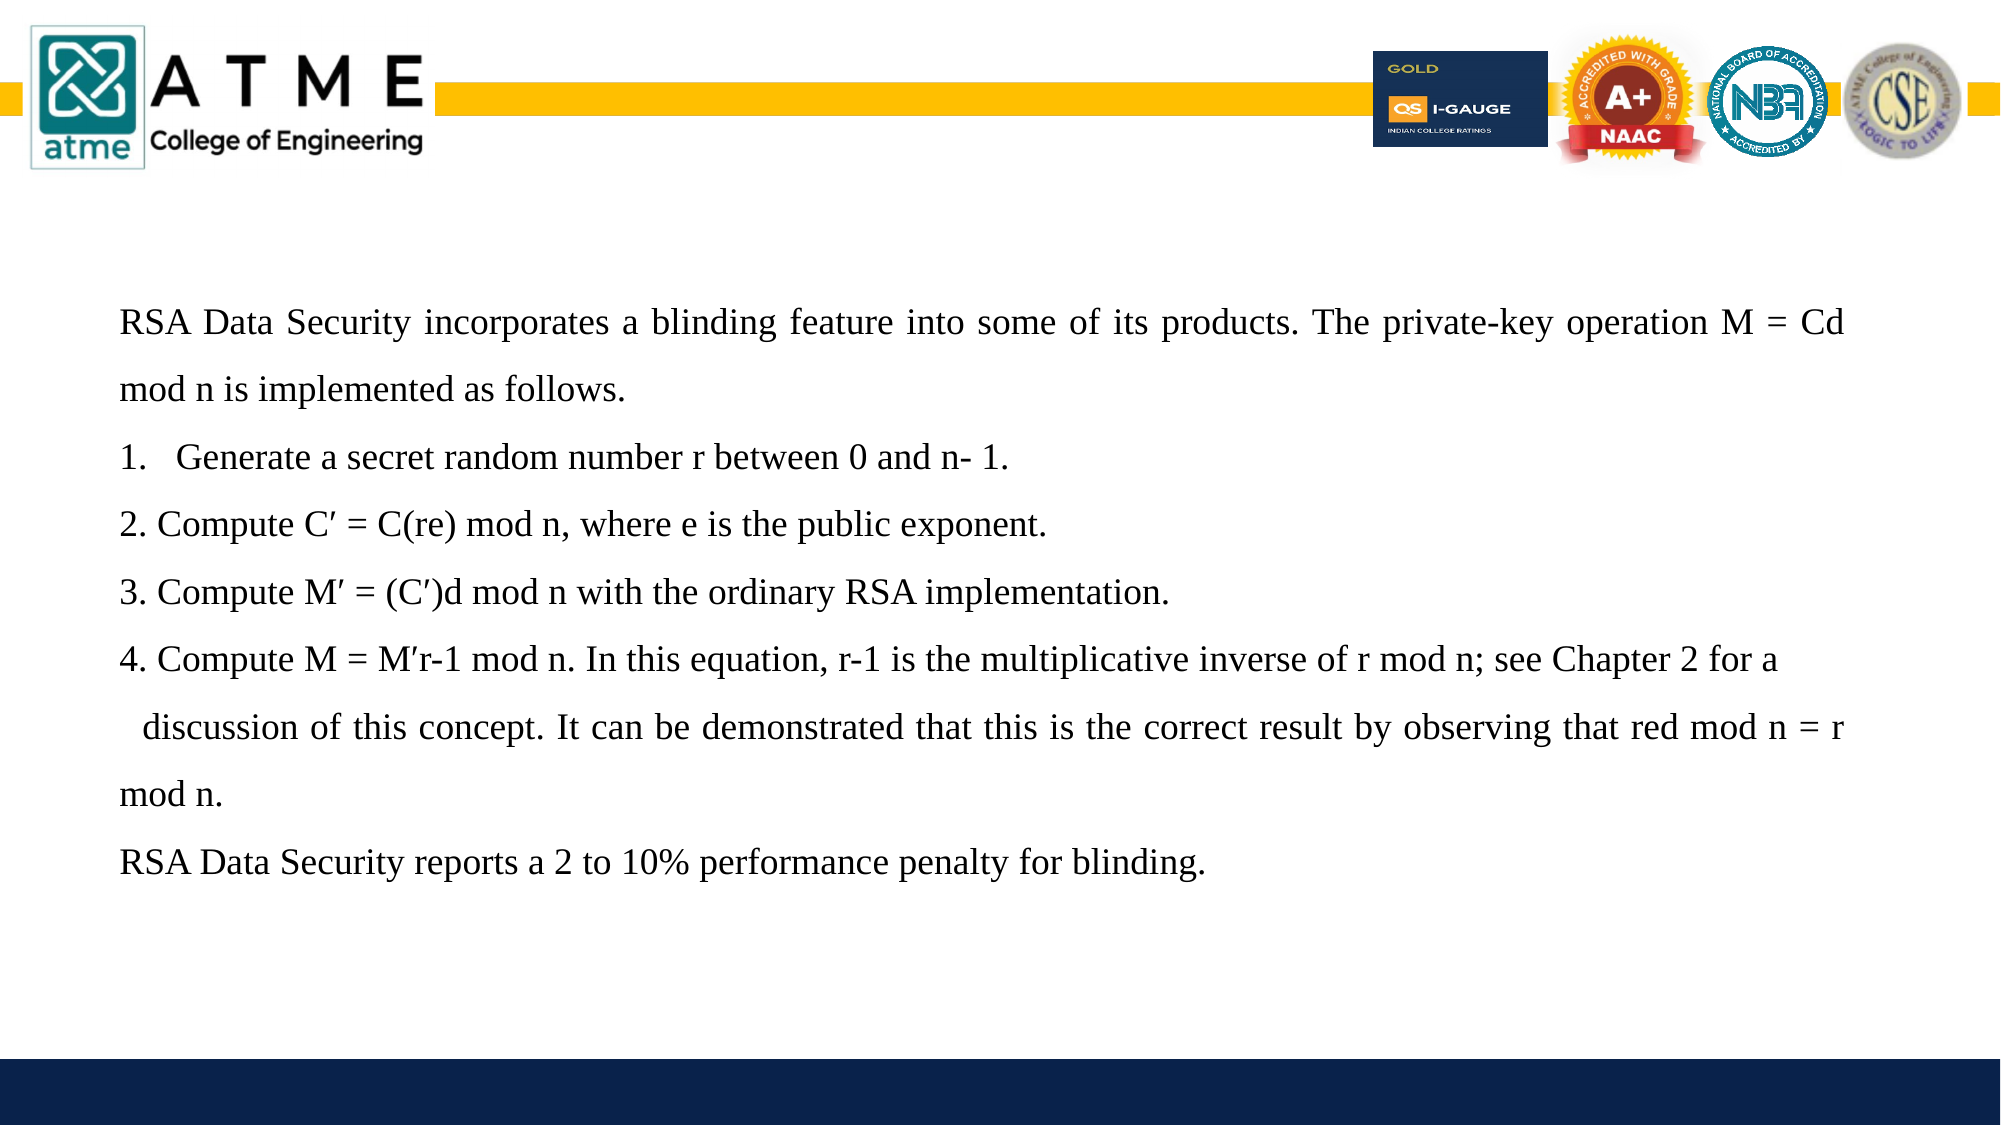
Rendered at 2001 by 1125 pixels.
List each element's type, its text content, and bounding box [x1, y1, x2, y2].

picture [22, 15, 435, 178]
picture [0, 1059, 2001, 1125]
picture [1840, 26, 1968, 176]
text_box RSA Data Security incorporates a blinding feature into some of its products. The private-key operation M = Cd mod n is implemented as follows. Generate a secret random number r between 0 and n- 1. 2. Compute C′ = C(re) mod n, where e is the public exponent. 3. Compute M′ = (C′)d mod n with the ordinary RSA implementation. 4. Compute M = M′r-1 mod n. In this equation, r-1 is the multiplicative inverse of r mod n; see Chapter 2 for a discussion of this concept. It can be demonstrated that this is the correct result by observing that red mod n = r mod n. RSA Data Security reports a 2 to 10% performance penalty for blinding. [104, 266, 1862, 890]
picture [1373, 20, 1828, 180]
